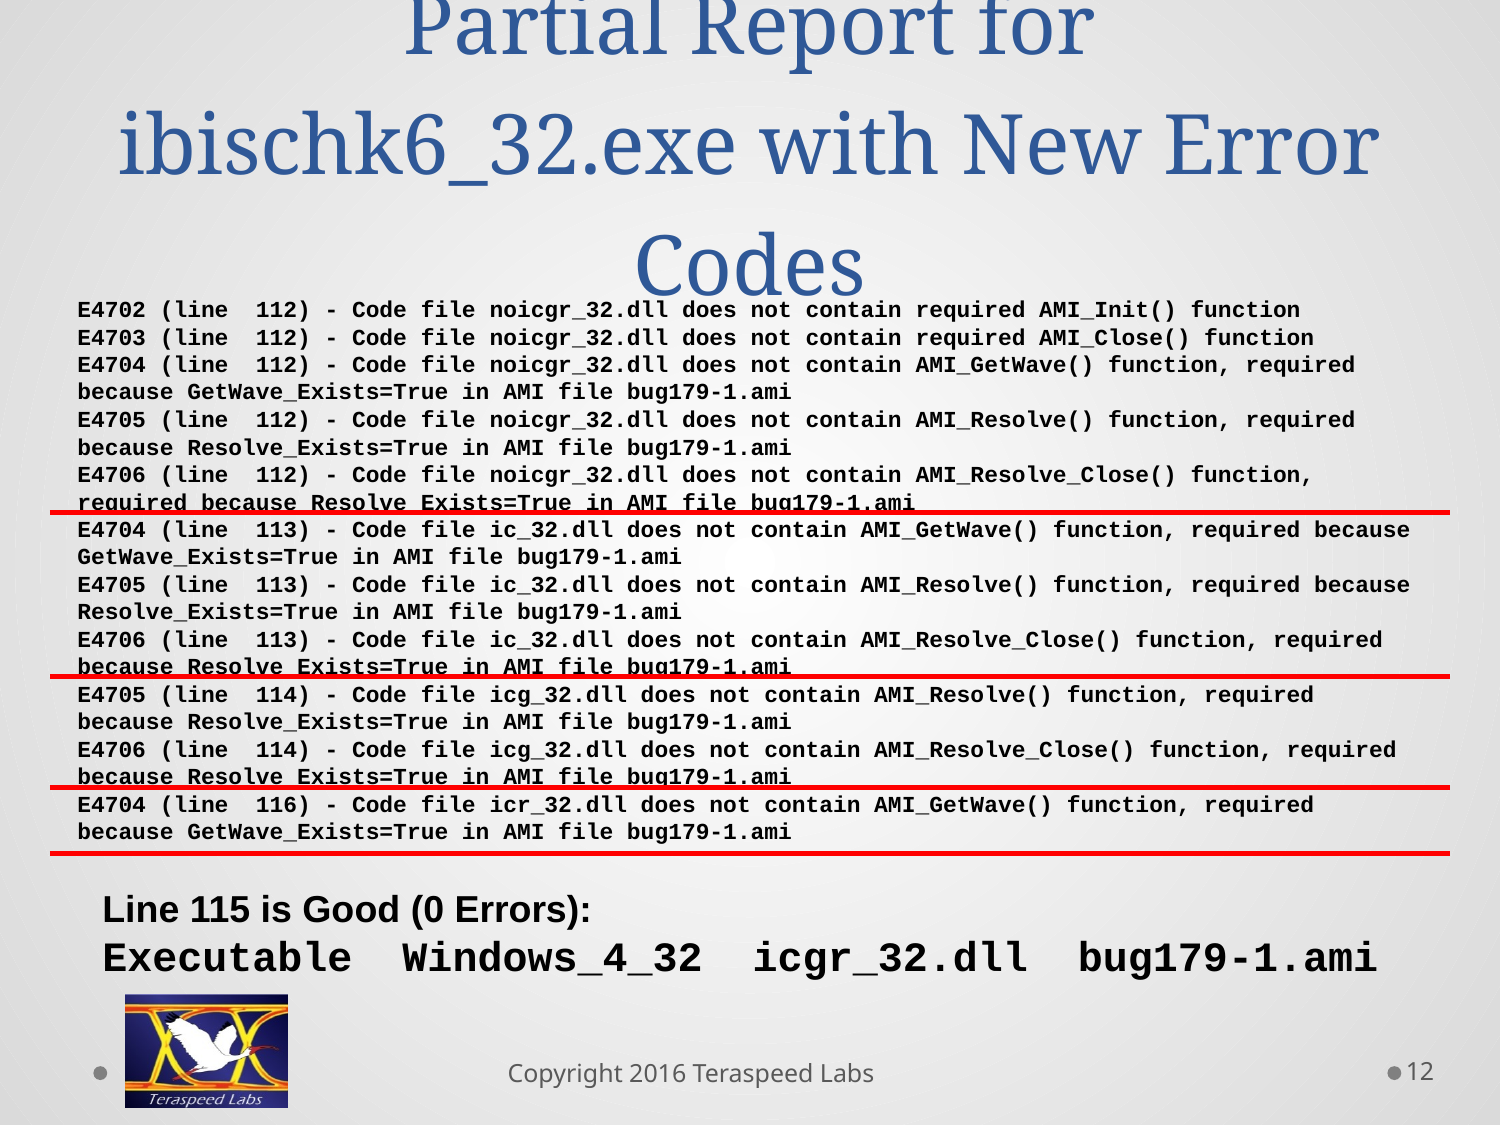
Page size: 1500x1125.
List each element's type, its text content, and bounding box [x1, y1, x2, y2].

picture [125, 994, 288, 1108]
title Partial Report for ibischk6_32.exe with New Error Codes [75, 0, 1425, 263]
footer Copyright 2016 Teraspeed Labs [500, 1044, 968, 1105]
text_box E4702 (line 112) - Code file noicgr_32.dll does not contain required AMI_Init() function E4703 (line 112) - Code file noicgr_32.dll does not contain required AMI_Close() function E4704 (line 112) - Code file noicgr_32.dll does not contain AMI_GetWave() function, required because GetWave_Exists=True in AMI file bug179-1.ami E4705 (line 112) - Code file noicgr_32.dll does not contain AMI_Resolve() function, required because Resolve_Exists=True in AMI file bug179-1.ami E4706 (line 112) - Code file noicgr_32.dll does not contain AMI_Resolve_Close() function, required because Resolve_Exists=True in AMI file bug179-1.ami E4704 (line 113) - Code file ic_32.dll does not contain AMI_GetWave() function, required because GetWave_Exists=True in AMI file bug179-1.ami E4705 (line 113) - Code file ic_32.dll does not contain AMI_Resolve() function, required because Resolve_Exists=True in AMI file bug179-1.ami E4706 (line 113) - Code file ic_32.dll does not contain AMI_Resolve_Close() function, required because Resolve_Exists=True in AMI file bug179-1.ami E4705 (line 114) - Code file icg_32.dll does not contain AMI_Resolve() function, required because Resolve_Exists=True in AMI file bug179-1.ami E4706 (line 114) - Code file icg_32.dll does not contain AMI_Resolve_Close() function, required because Resolve_Exists=True in AMI file bug179-1.ami E4704 (line 116) - Code file icr_32.dll does not contain AMI_GetWave() function, required because GetWave_Exists=True in AMI file bug179-1.ami [62, 287, 1438, 510]
slide_number 12 [1401, 1042, 1494, 1103]
text_box Line 115 is Good (0 Errors): Executable Windows_4_32 icgr_32.dll bug179-1.ami [87, 877, 1450, 988]
text_box E4702 (line 112) - Code file noicgr_32.dll does not contain required AMI_Init() function E4703 (line 112) - Code file noicgr_32.dll does not contain required AMI_Close() function E4704 (line 112) - Code file noicgr_32.dll does not contain AMI_GetWave() function, required because GetWave_Exists=True in AMI file bug179-1.ami E4705 (line 112) - Code file noicgr_32.dll does not contain AMI_Resolve() function, required because Resolve_Exists=True in AMI file bug179-1.ami E4706 (line 112) - Code file noicgr_32.dll does not contain AMI_Resolve_Close() function, required because Resolve_Exists=True in AMI file bug179-1.ami E4704 (line 113) - Code file ic_32.dll does not contain AMI_GetWave() function, required because GetWave_Exists=True in AMI file bug179-1.ami E4705 (line 113) - Code file ic_32.dll does not contain AMI_Resolve() function, required because Resolve_Exists=True in AMI file bug179-1.ami E4706 (line 113) - Code file ic_32.dll does not contain AMI_Resolve_Close() function, required because Resolve_Exists=True in AMI file bug179-1.ami E4705 (line 114) - Code file icg_32.dll does not contain AMI_Resolve() function, required because Resolve_Exists=True in AMI file bug179-1.ami E4706 (line 114) - Code file icg_32.dll does not contain AMI_Resolve_Close() function, required because Resolve_Exists=True in AMI file bug179-1.ami E4704 (line 116) - Code file icr_32.dll does not contain AMI_GetWave() function, required because GetWave_Exists=True in AMI file bug179-1.ami [62, 521, 1438, 674]
text_box E4702 (line 112) - Code file noicgr_32.dll does not contain required AMI_Init() function E4703 (line 112) - Code file noicgr_32.dll does not contain required AMI_Close() function E4704 (line 112) - Code file noicgr_32.dll does not contain AMI_GetWave() function, required because GetWave_Exists=True in AMI file bug179-1.ami E4705 (line 112) - Code file noicgr_32.dll does not contain AMI_Resolve() function, required because Resolve_Exists=True in AMI file bug179-1.ami E4706 (line 112) - Code file noicgr_32.dll does not contain AMI_Resolve_Close() function, required because Resolve_Exists=True in AMI file bug179-1.ami E4704 (line 113) - Code file ic_32.dll does not contain AMI_GetWave() function, required because GetWave_Exists=True in AMI file bug179-1.ami E4705 (line 113) - Code file ic_32.dll does not contain AMI_Resolve() function, required because Resolve_Exists=True in AMI file bug179-1.ami E4706 (line 113) - Code file ic_32.dll does not contain AMI_Resolve_Close() function, required because Resolve_Exists=True in AMI file bug179-1.ami E4705 (line 114) - Code file icg_32.dll does not contain AMI_Resolve() function, required because Resolve_Exists=True in AMI file bug179-1.ami E4706 (line 114) - Code file icg_32.dll does not contain AMI_Resolve_Close() function, required because Resolve_Exists=True in AMI file bug179-1.ami E4704 (line 116) - Code file icr_32.dll does not contain AMI_GetWave() function, required because GetWave_Exists=True in AMI file bug179-1.ami [62, 796, 1438, 851]
text_box E4702 (line 112) - Code file noicgr_32.dll does not contain required AMI_Init() function E4703 (line 112) - Code file noicgr_32.dll does not contain required AMI_Close() function E4704 (line 112) - Code file noicgr_32.dll does not contain AMI_GetWave() function, required because GetWave_Exists=True in AMI file bug179-1.ami E4705 (line 112) - Code file noicgr_32.dll does not contain AMI_Resolve() function, required because Resolve_Exists=True in AMI file bug179-1.ami E4706 (line 112) - Code file noicgr_32.dll does not contain AMI_Resolve_Close() function, required because Resolve_Exists=True in AMI file bug179-1.ami E4704 (line 113) - Code file ic_32.dll does not contain AMI_GetWave() function, required because GetWave_Exists=True in AMI file bug179-1.ami E4705 (line 113) - Code file ic_32.dll does not contain AMI_Resolve() function, required because Resolve_Exists=True in AMI file bug179-1.ami E4706 (line 113) - Code file ic_32.dll does not contain AMI_Resolve_Close() function, required because Resolve_Exists=True in AMI file bug179-1.ami E4705 (line 114) - Code file icg_32.dll does not contain AMI_Resolve() function, required because Resolve_Exists=True in AMI file bug179-1.ami E4706 (line 114) - Code file icg_32.dll does not contain AMI_Resolve_Close() function, required because Resolve_Exists=True in AMI file bug179-1.ami E4704 (line 116) - Code file icr_32.dll does not contain AMI_GetWave() function, required because GetWave_Exists=True in AMI file bug179-1.ami [62, 686, 1438, 785]
